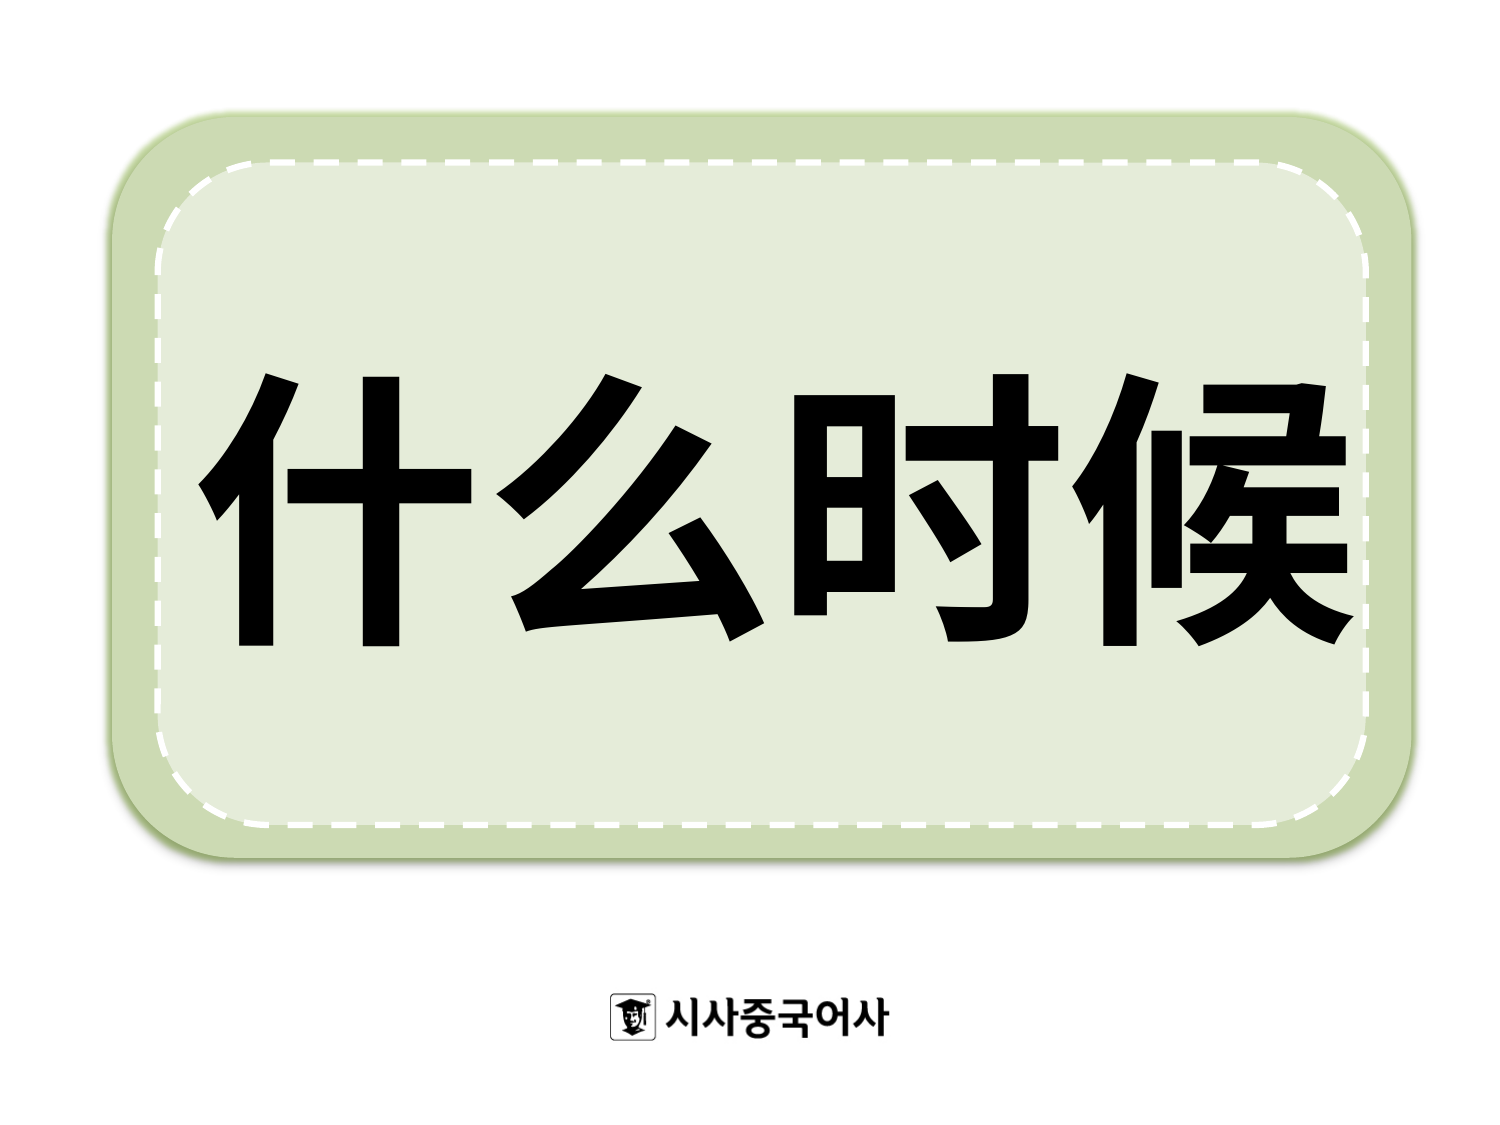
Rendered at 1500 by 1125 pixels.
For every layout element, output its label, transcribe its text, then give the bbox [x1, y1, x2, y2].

picture [602, 987, 898, 1047]
text_box 什么时候 [171, 172, 1380, 836]
text_box [162, 160, 1371, 824]
